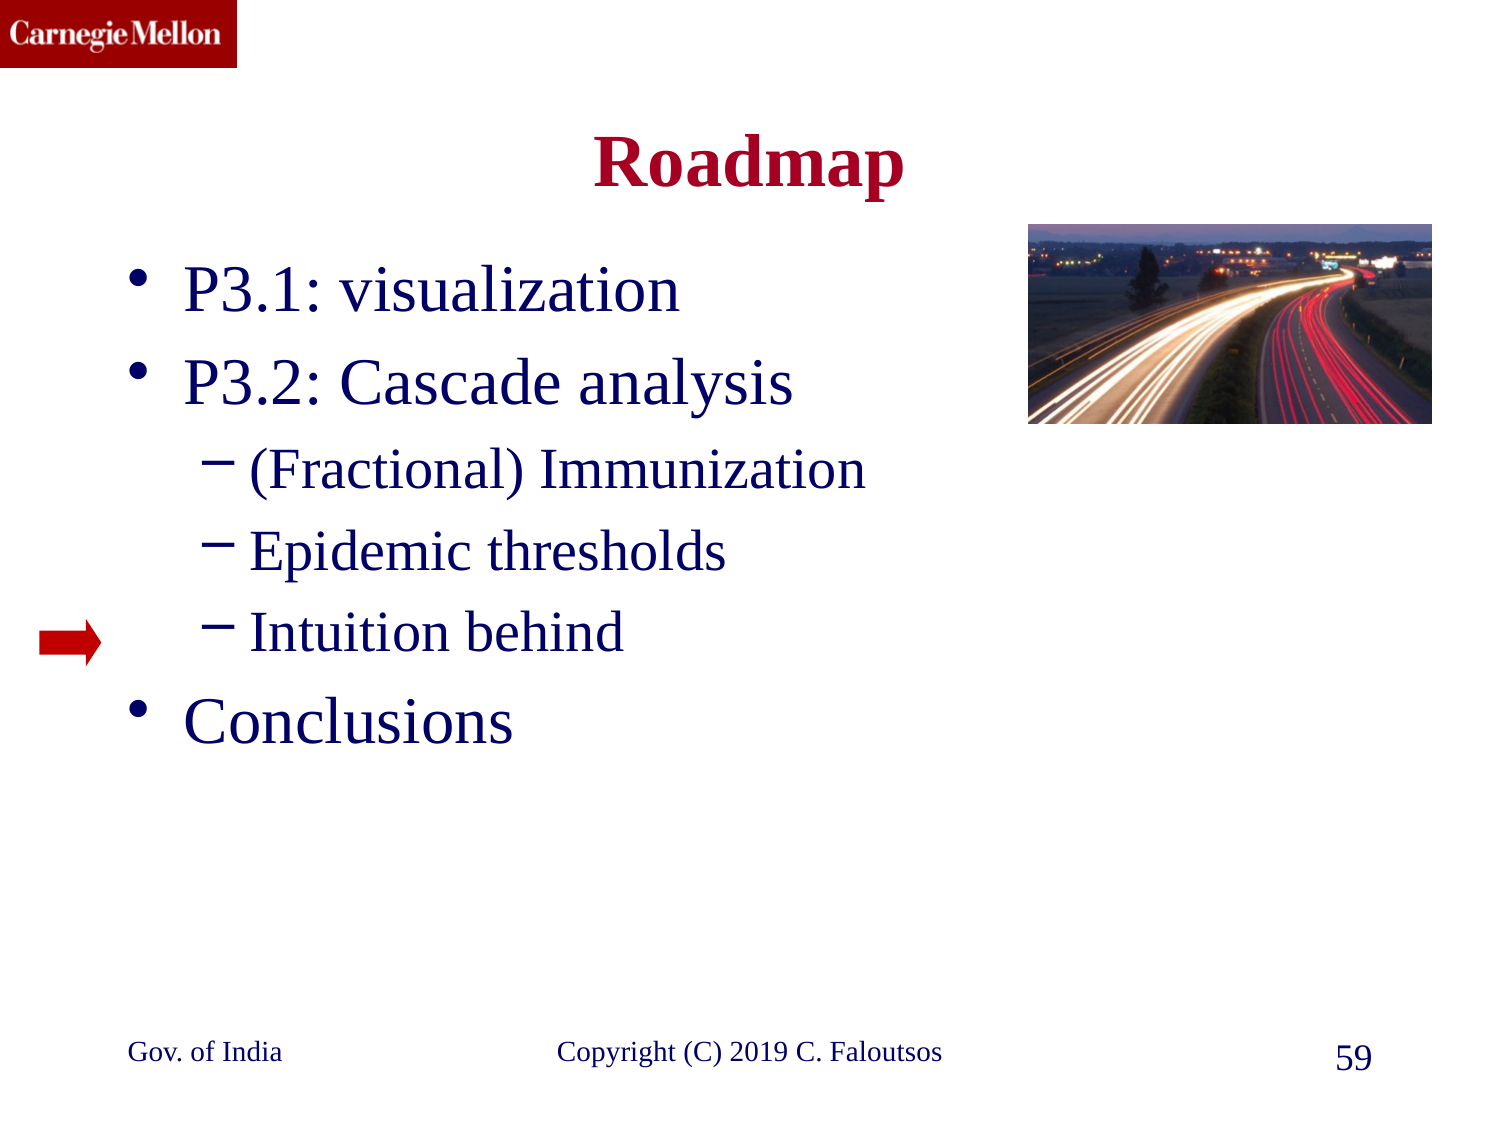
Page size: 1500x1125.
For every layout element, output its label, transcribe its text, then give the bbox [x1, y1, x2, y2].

picture [0, 0, 237, 68]
title Roadmap [112, 99, 1388, 213]
picture [1027, 224, 1432, 425]
text_box [39, 618, 102, 667]
slide_number Gov. of India [112, 1024, 426, 1101]
slide_number 59 [1074, 1024, 1388, 1101]
footer Copyright (C) 2019 C. Faloutsos [512, 1024, 988, 1101]
